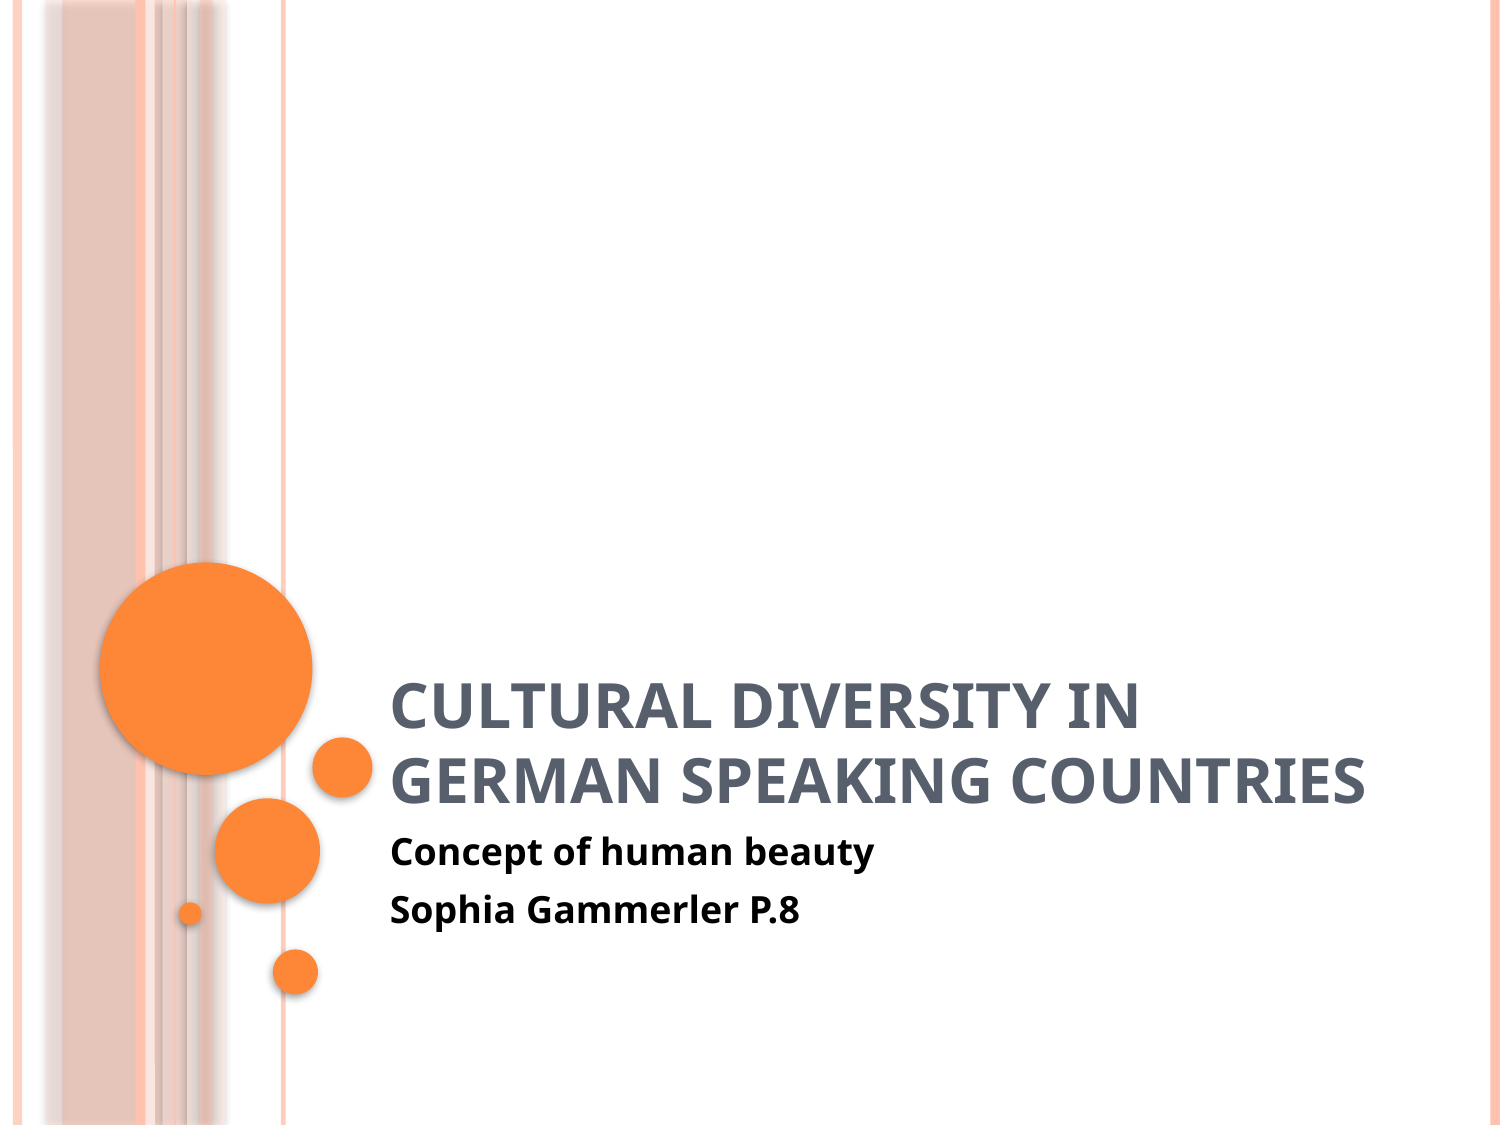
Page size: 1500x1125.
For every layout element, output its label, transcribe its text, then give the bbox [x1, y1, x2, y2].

title Cultural diversity in German speaking countries [375, 512, 1388, 820]
subtitle Concept of human beauty Sophia Gammerler P.8 [375, 820, 1388, 1046]
